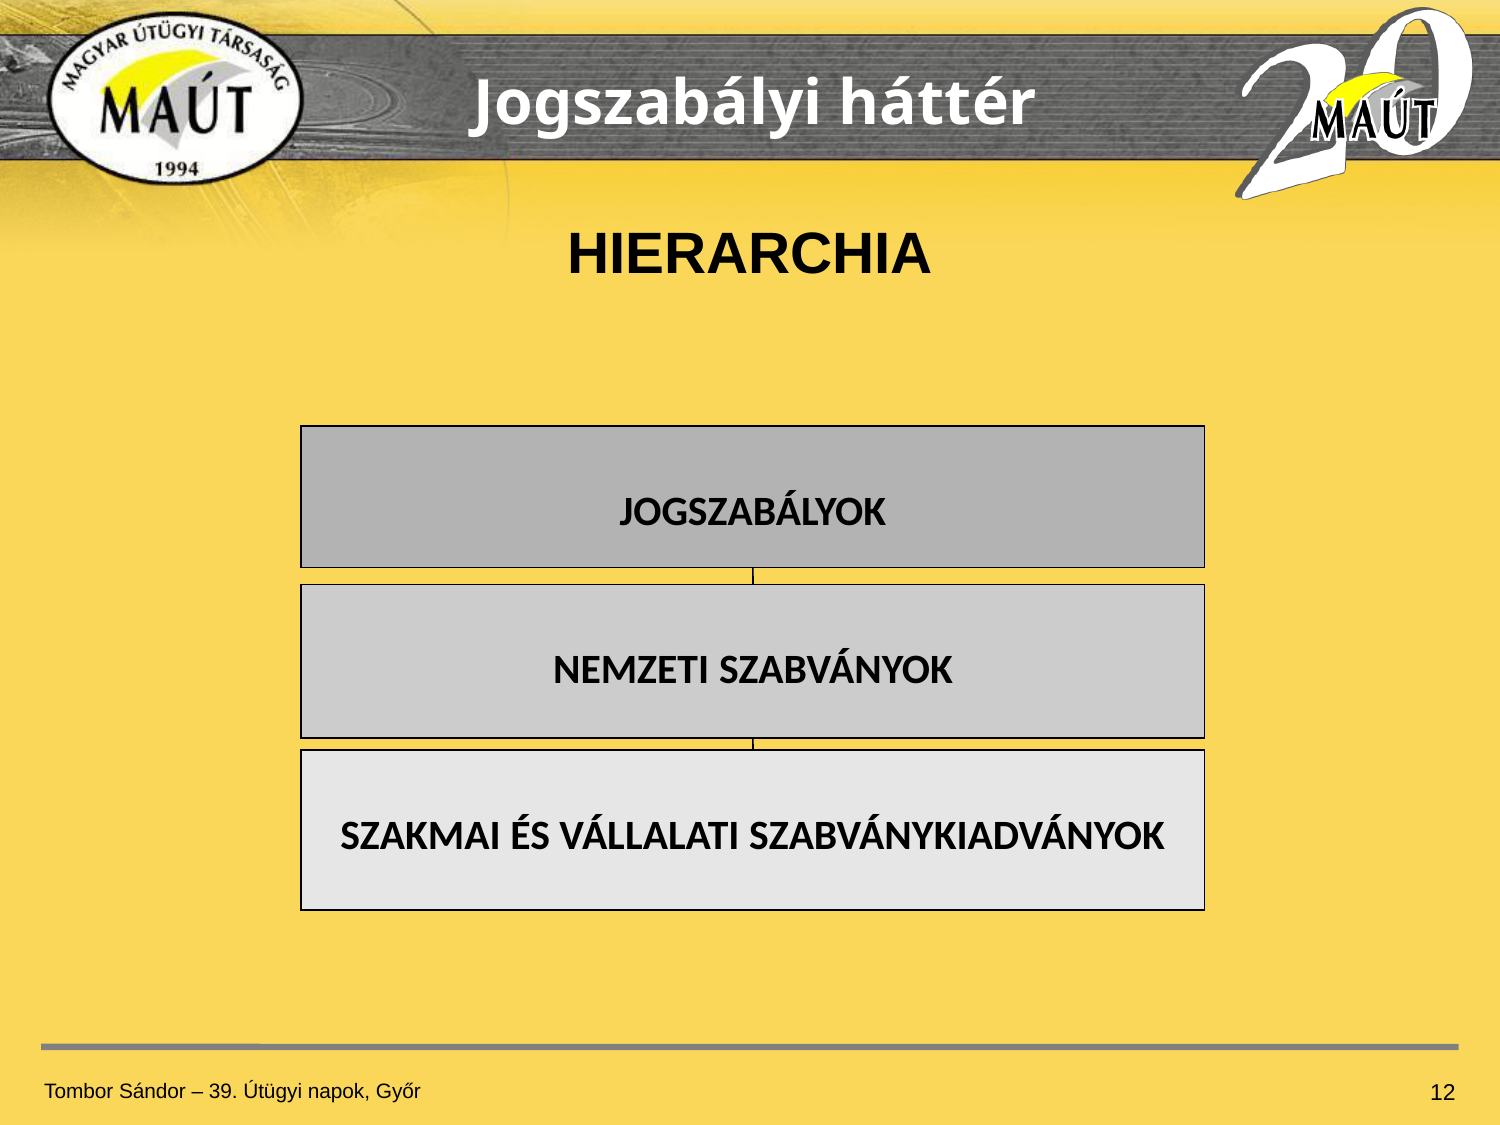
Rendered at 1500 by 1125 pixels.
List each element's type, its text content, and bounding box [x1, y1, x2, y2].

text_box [300, 425, 1205, 911]
text_box Jogszabályi háttér [277, 54, 1235, 145]
picture [0, 0, 1500, 1125]
text_box HIERARCHIA [41, 207, 1459, 291]
